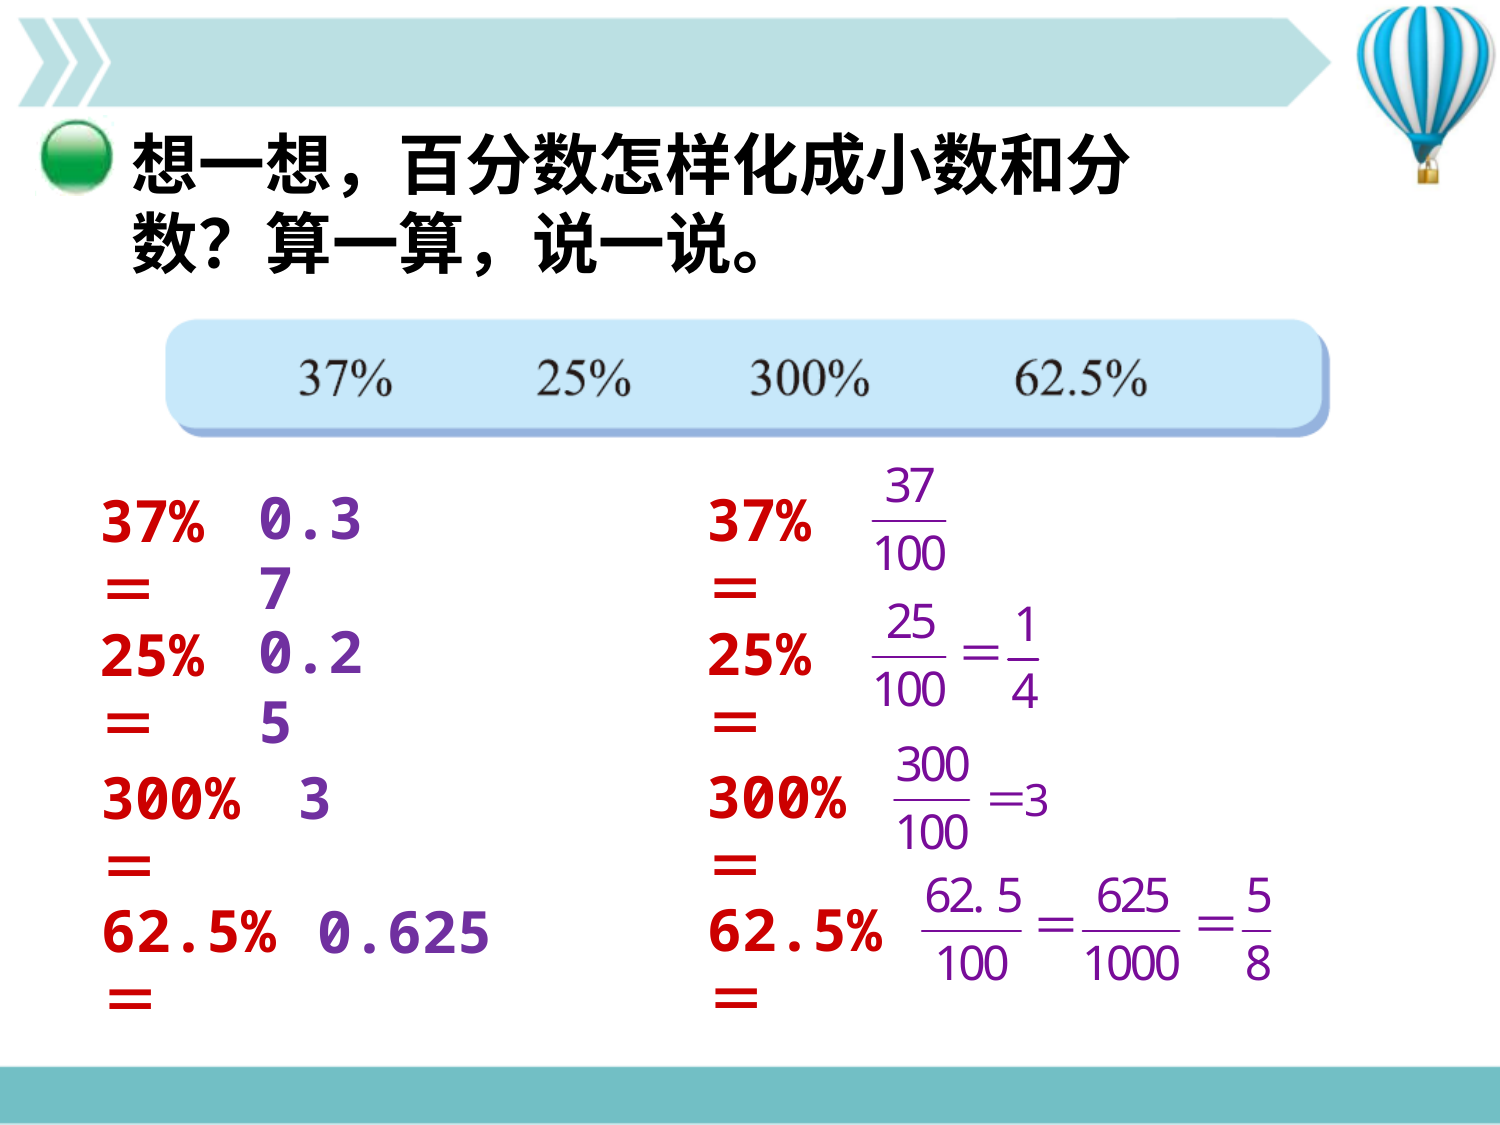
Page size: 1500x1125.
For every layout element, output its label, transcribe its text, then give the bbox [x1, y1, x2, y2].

text_box 0.25 [243, 607, 406, 763]
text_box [1030, 866, 1189, 992]
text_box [913, 866, 1029, 992]
text_box 37%＝ [691, 475, 867, 609]
text_box 3 [283, 754, 446, 839]
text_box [864, 456, 957, 582]
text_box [982, 775, 1055, 825]
text_box 25%＝ [691, 609, 883, 752]
text_box 想一想，百分数怎样化成小数和分数？算一算，说一说。 [117, 115, 1278, 290]
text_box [956, 595, 1049, 720]
picture [0, 0, 1500, 1125]
text_box 37%＝ [85, 476, 244, 610]
text_box 0.625 [302, 887, 514, 973]
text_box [864, 592, 957, 718]
text_box 0.37 [244, 473, 407, 629]
text_box 300%＝ [691, 752, 909, 908]
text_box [885, 735, 979, 861]
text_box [1190, 866, 1280, 992]
text_box 62.5%＝ [87, 886, 357, 1042]
text_box 300%＝ [85, 754, 305, 909]
text_box 62.5%＝ [693, 885, 950, 1041]
text_box 25%＝ [85, 610, 243, 754]
